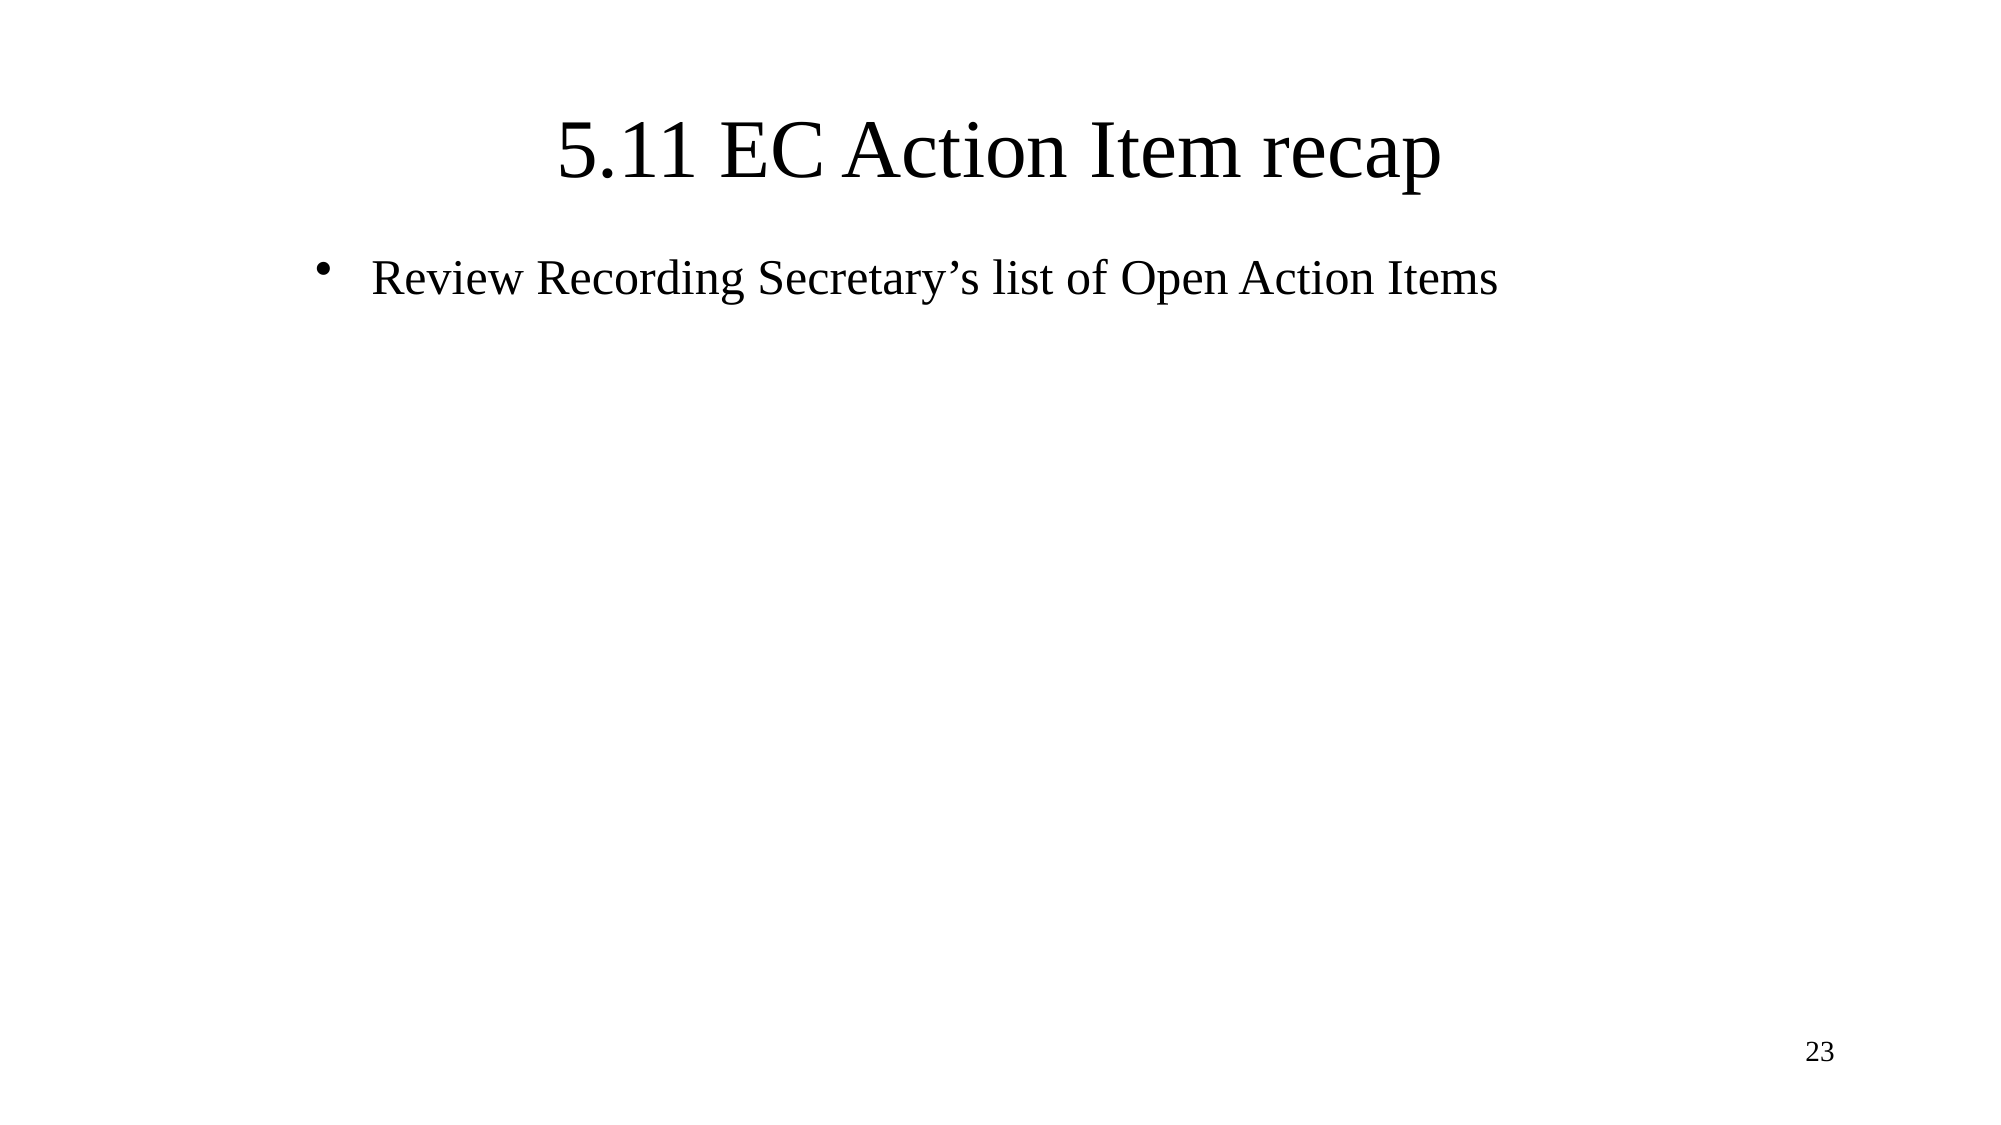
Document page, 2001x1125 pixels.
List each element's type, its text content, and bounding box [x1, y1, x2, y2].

title 5.11 EC Action Item recap [362, 49, 1638, 238]
list Review Recording Secretary’s list of Open Action Items [299, 237, 1713, 1088]
slide_number 23 [1433, 1024, 1851, 1101]
